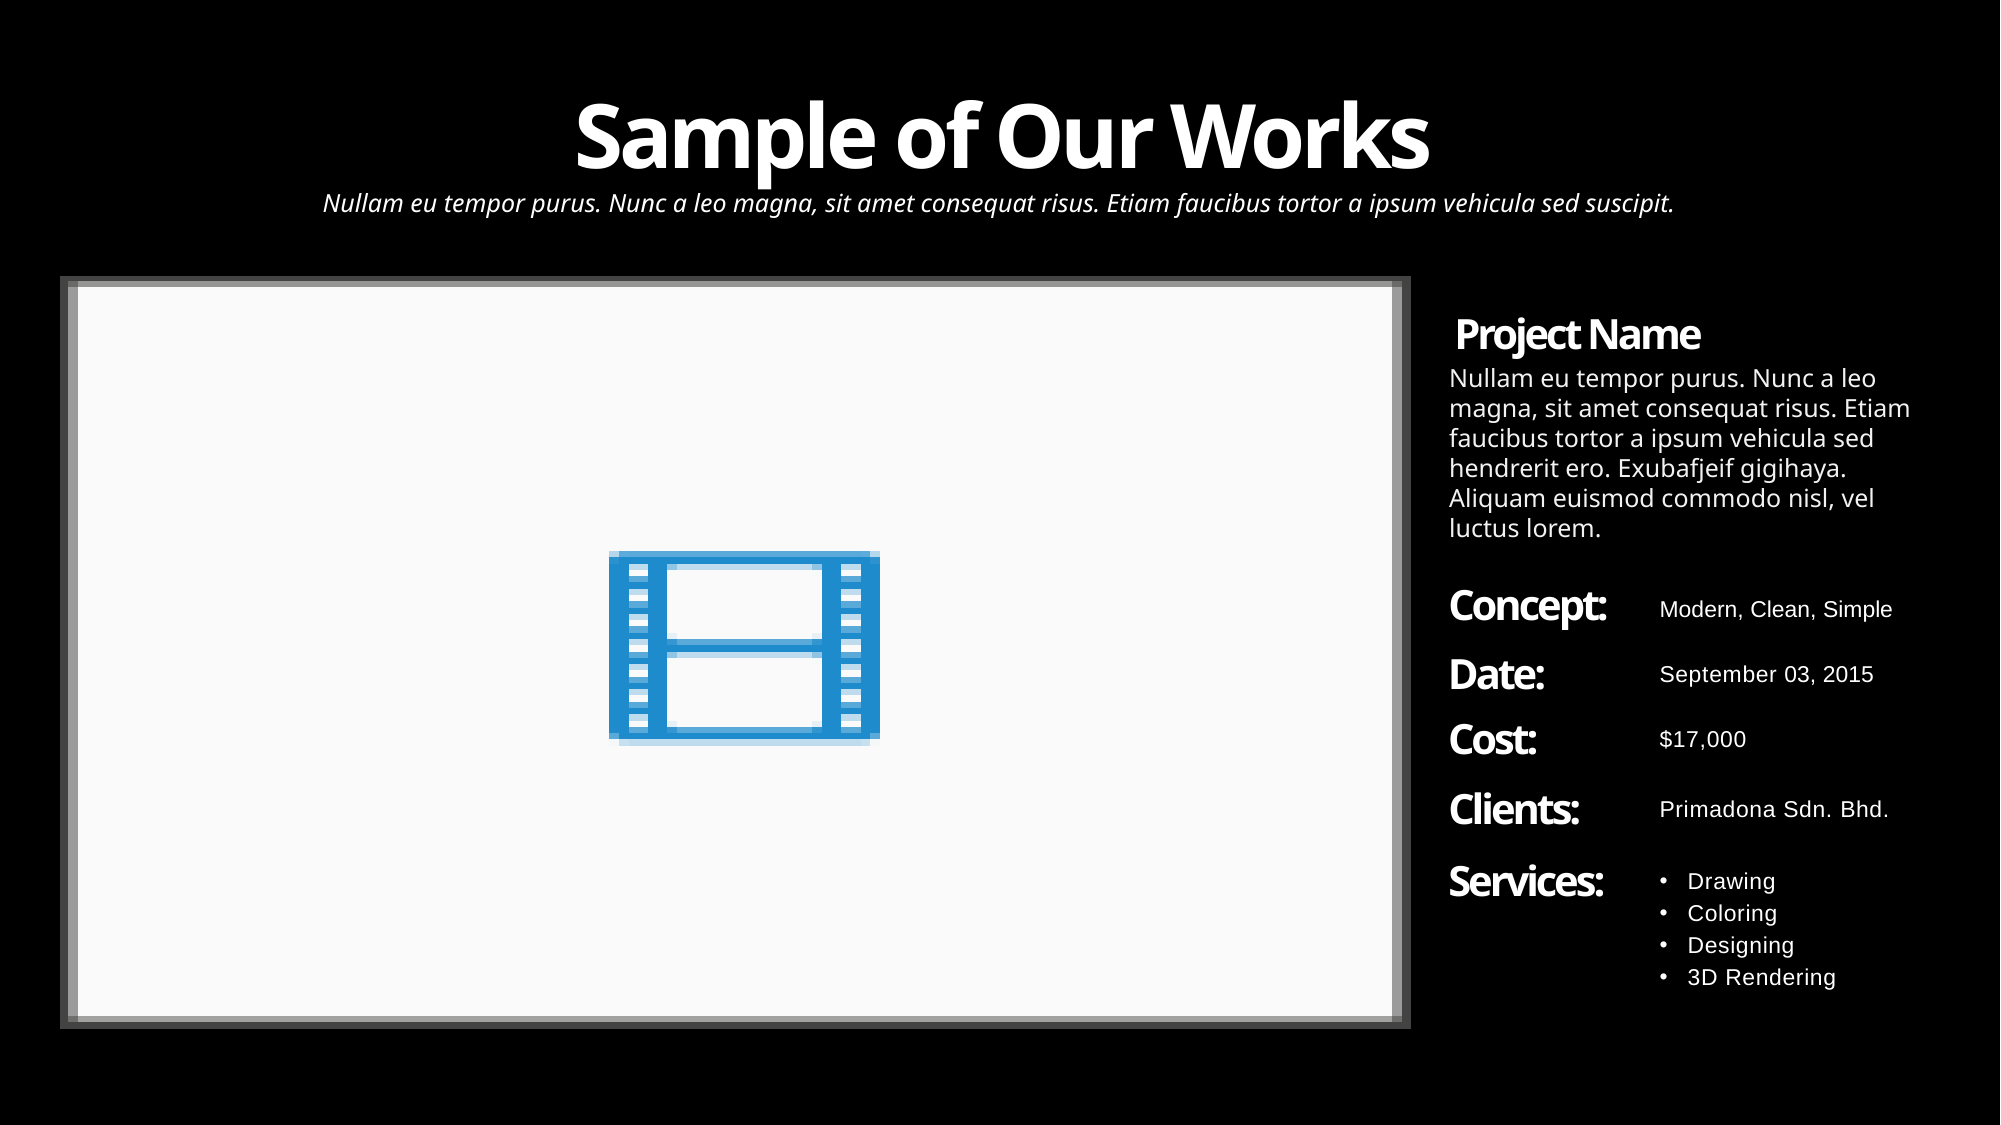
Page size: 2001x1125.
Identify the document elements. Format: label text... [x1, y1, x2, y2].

text_box Concept: [1433, 571, 1624, 637]
text_box Services: [1433, 847, 1621, 913]
text_box Modern, Clean, Simple [1644, 586, 1933, 631]
text_box Nullam eu tempor purus. Nunc a leo magna, sit amet consequat risus. Etiam faucibus tortor a ipsum vehicula sed suscipit. [123, 182, 1884, 223]
text_box Nullam eu tempor purus. Nunc a leo magna, sit amet consequat risus. Etiam faucibus tortor a ipsum vehicula sed hendrerit ero. Exubafjeif gigihaya. Aliquam euismod commodo nisl, vel luctus lorem. [1434, 355, 1933, 602]
text_box Cost: [1433, 705, 1554, 770]
text_box September 03, 2015 [1644, 652, 1891, 697]
text_box Clients: [1433, 775, 1597, 840]
text_box Project Name [1439, 300, 1718, 366]
text_box Primadona Sdn. Bhd. [1644, 787, 1908, 832]
text_box Drawing Coloring Designing 3D Rendering [1644, 859, 1908, 1049]
text_box $17,000 [1644, 717, 1891, 762]
text_box Date: [1433, 640, 1562, 706]
text_box Sample of Our Works [563, 74, 1444, 182]
